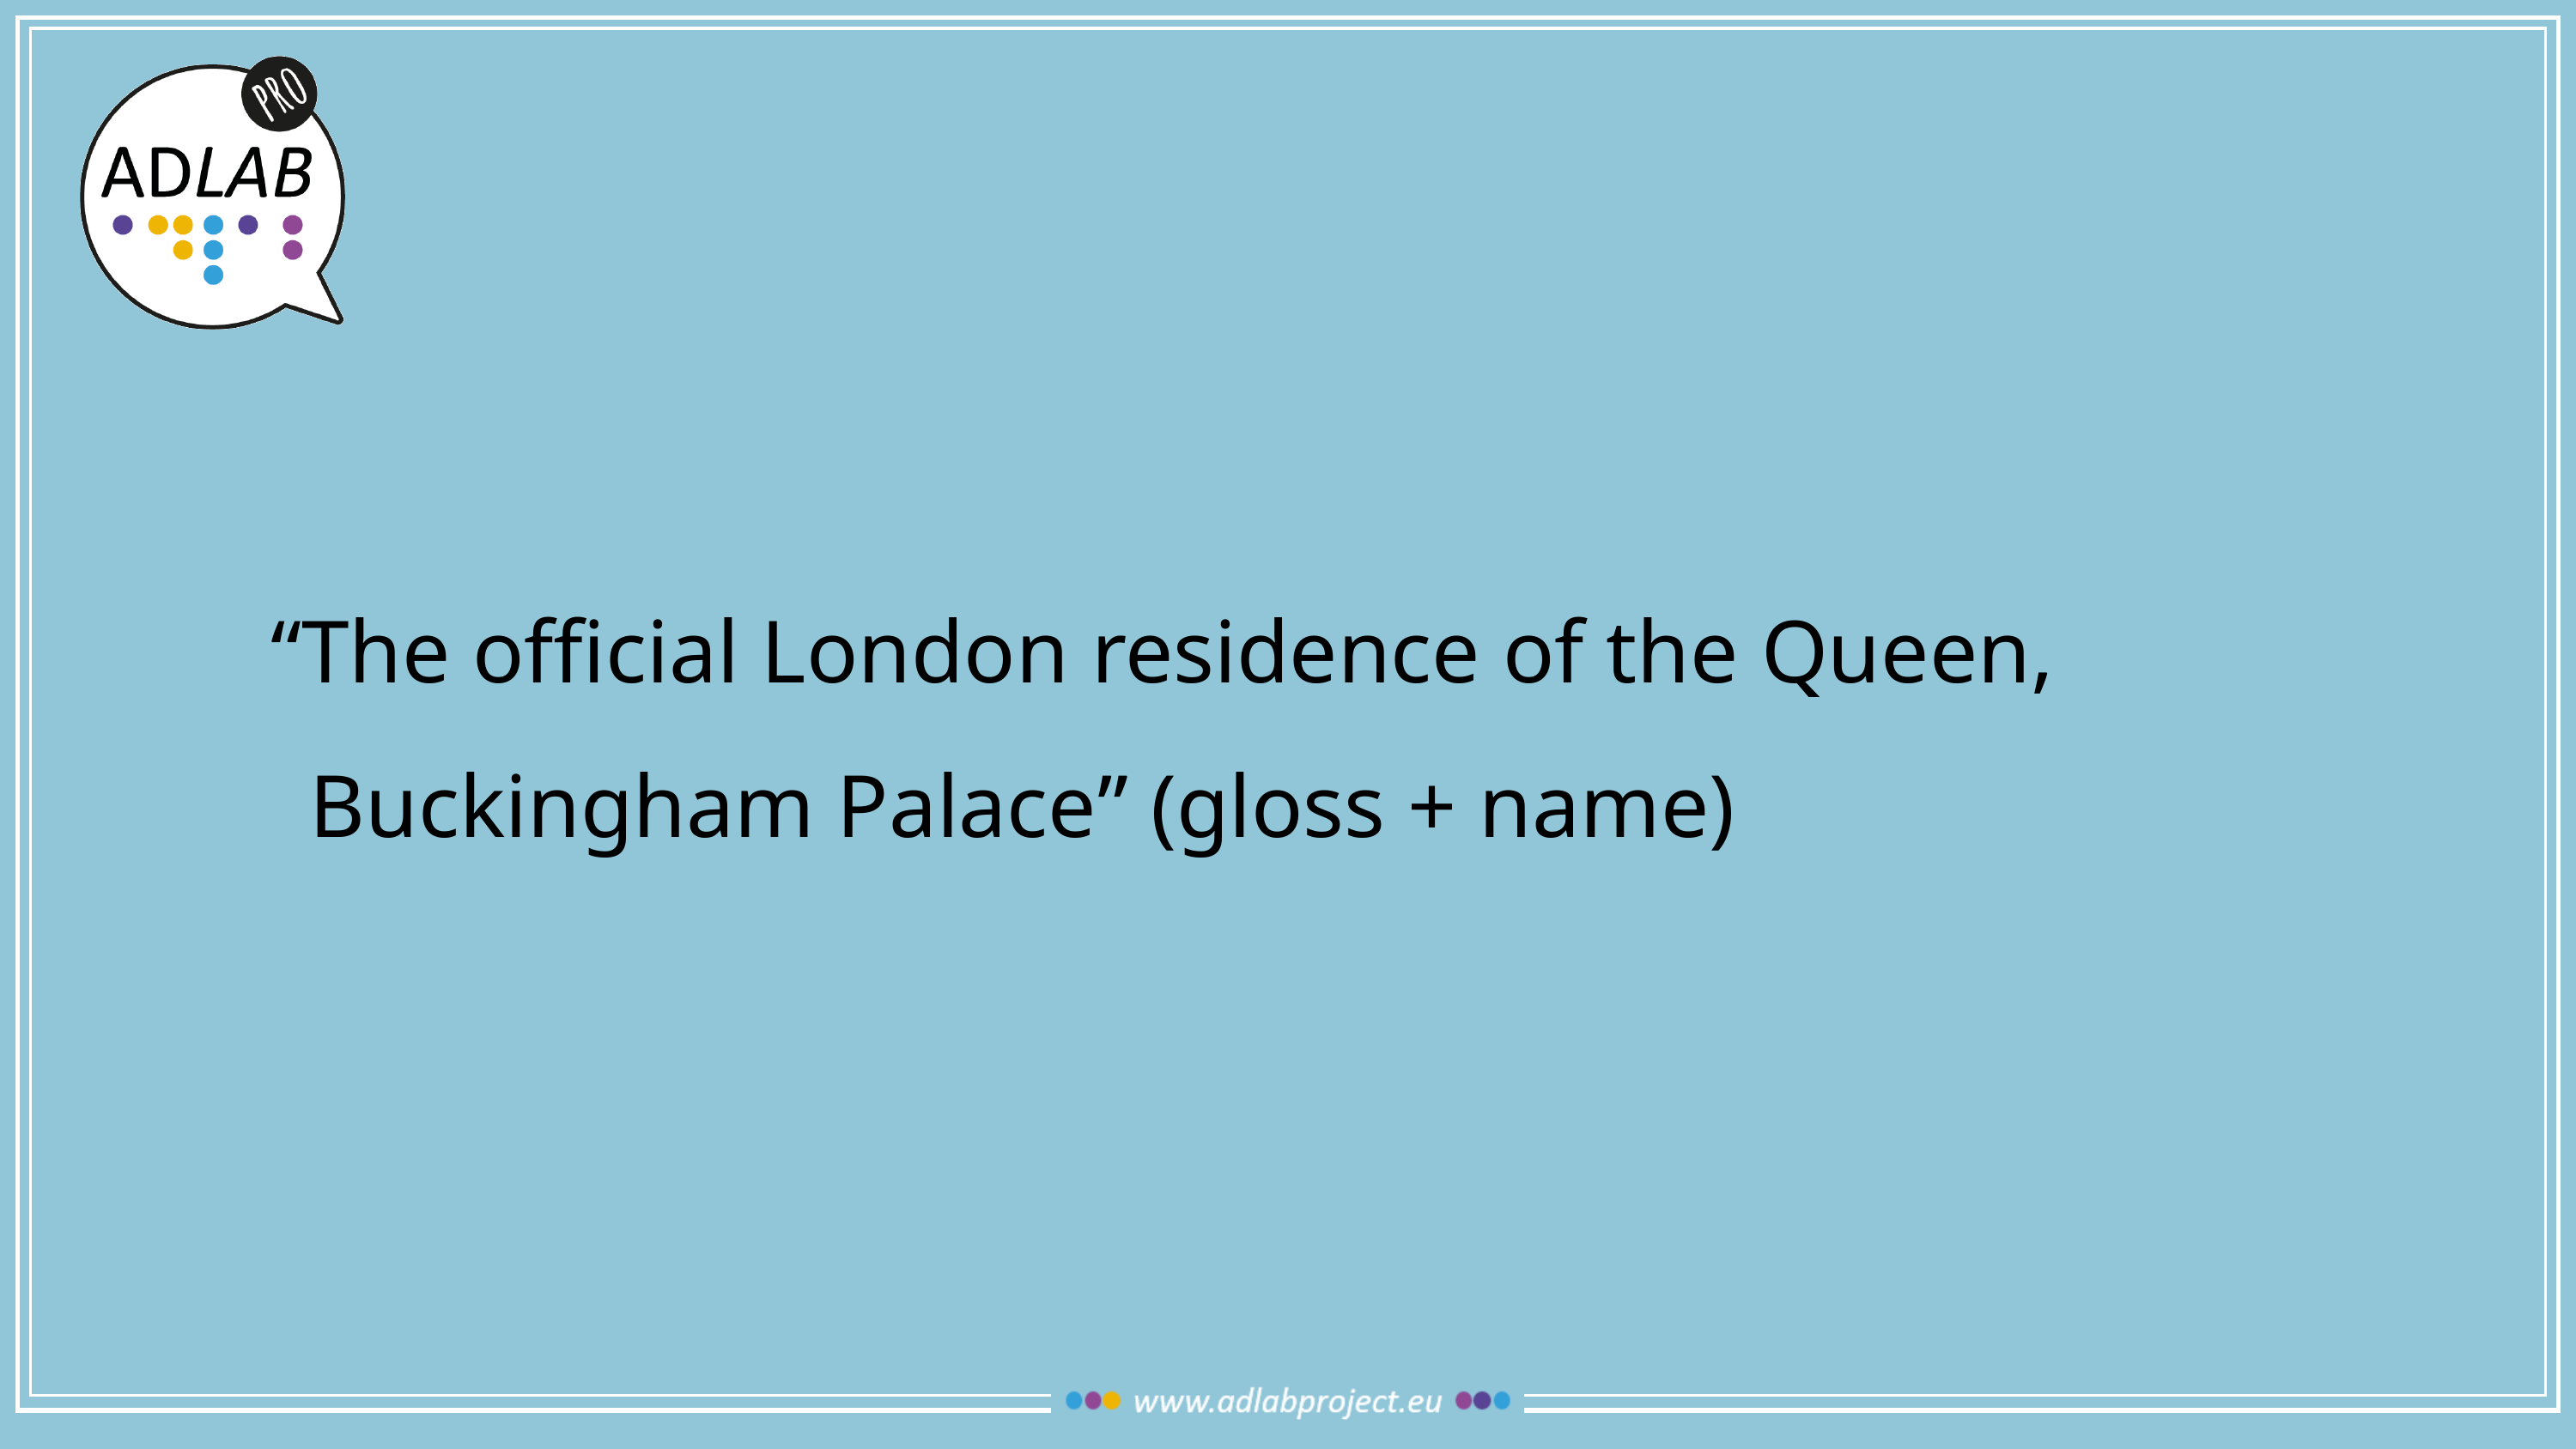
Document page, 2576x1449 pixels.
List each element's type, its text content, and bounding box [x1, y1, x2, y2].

list “The official London residence of the Queen, Buckingham Palace” (gloss + name) [258, 539, 2350, 906]
picture [72, 49, 353, 330]
picture [1051, 1378, 1524, 1429]
